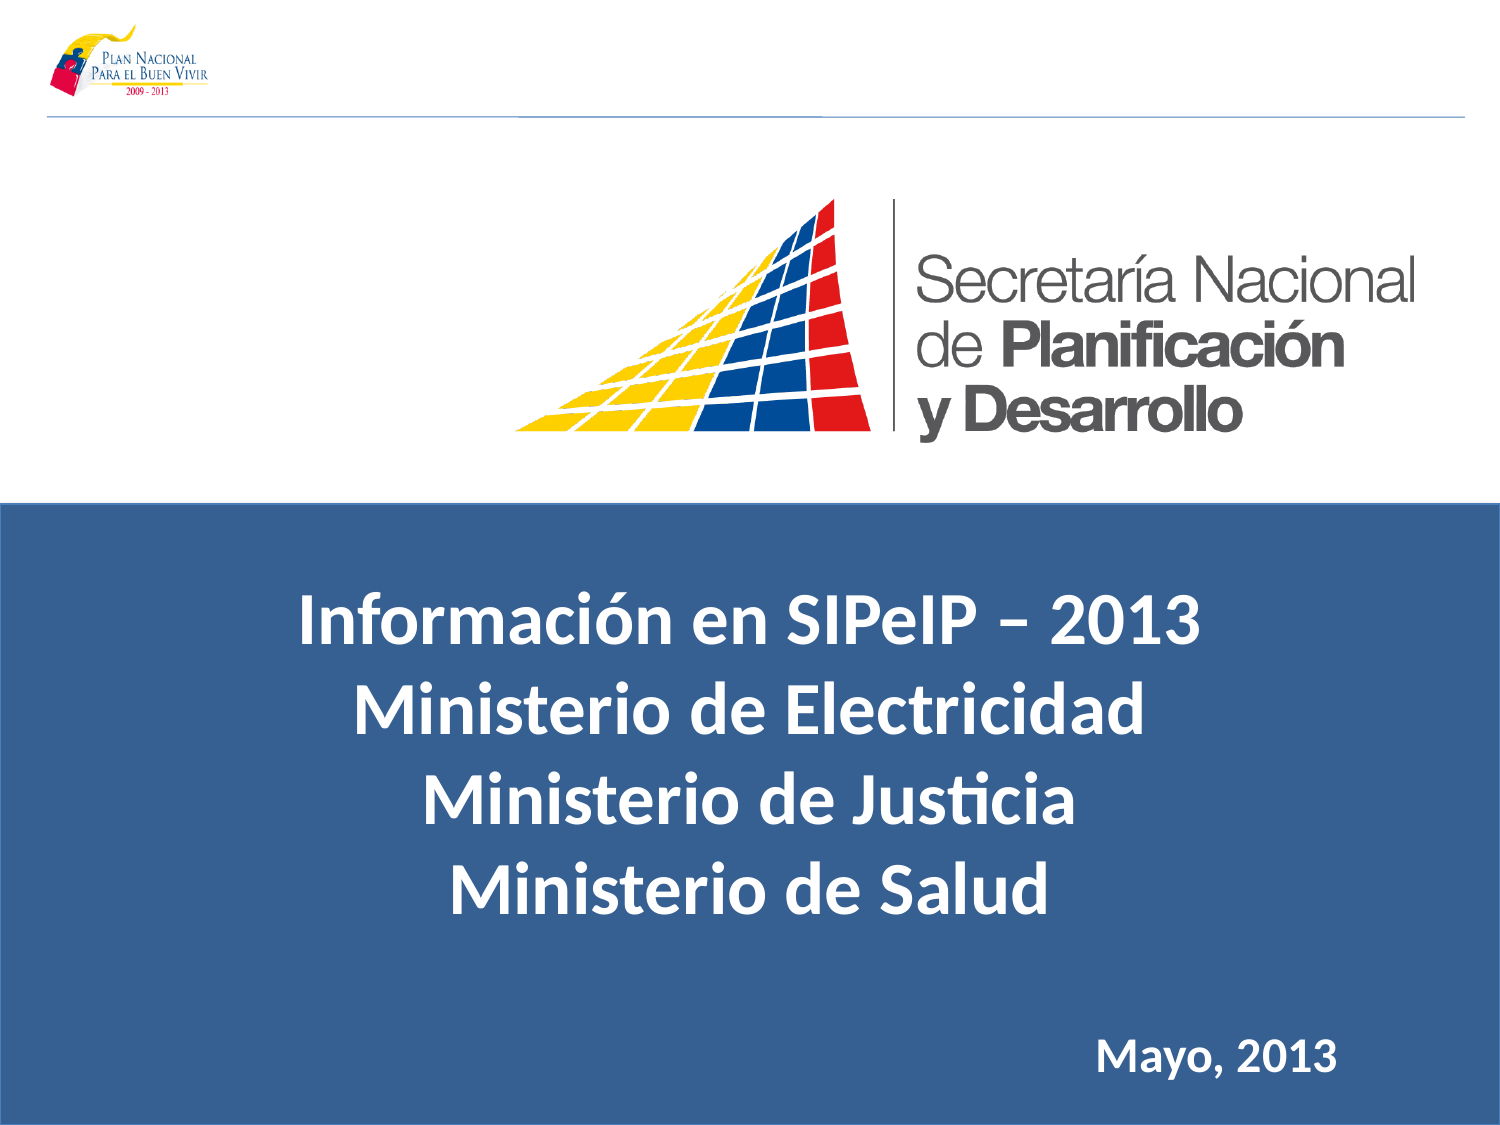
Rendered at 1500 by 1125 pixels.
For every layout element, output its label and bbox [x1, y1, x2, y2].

text_box [0, 503, 1500, 1125]
picture [46, 17, 211, 106]
picture [515, 198, 1414, 443]
